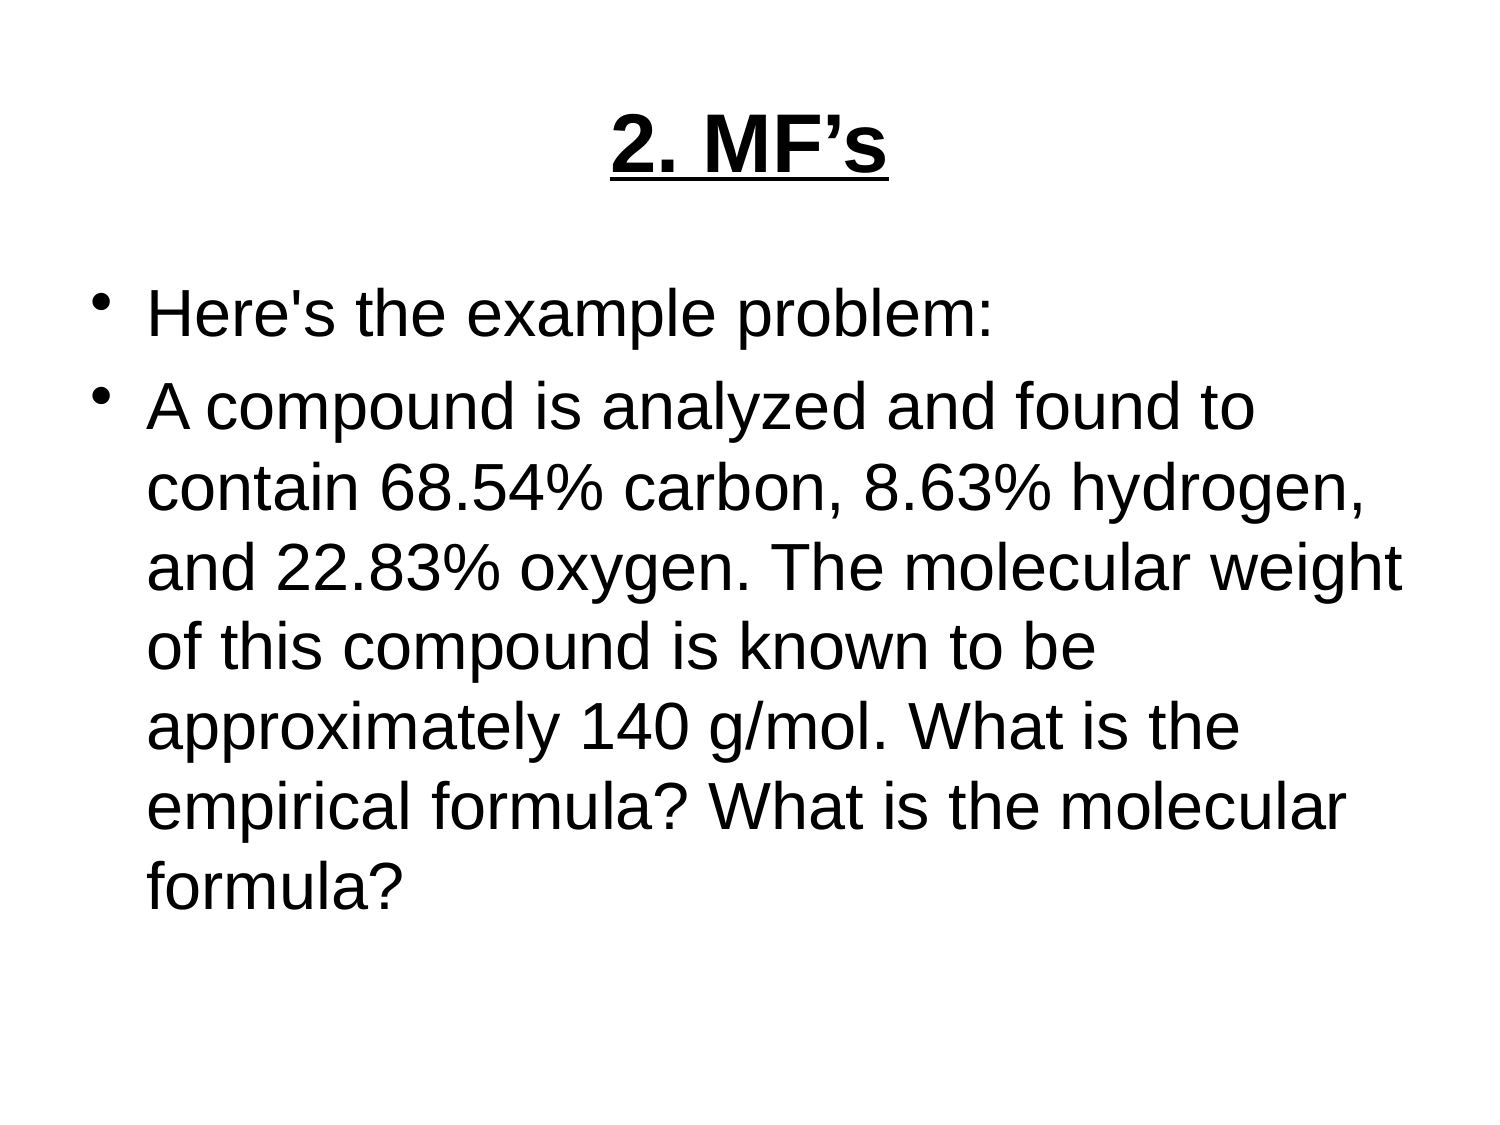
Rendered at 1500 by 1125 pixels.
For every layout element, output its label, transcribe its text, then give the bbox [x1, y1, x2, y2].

list Here's the example problem: A compound is analyzed and found to contain 68.54% carbon, 8.63% hydrogen, and 22.83% oxygen. The molecular weight of this compound is known to be approximately 140 g/mol. What is the empirical formula? What is the molecular formula? [74, 262, 1426, 1006]
title 2. MF’s [74, 44, 1426, 233]
